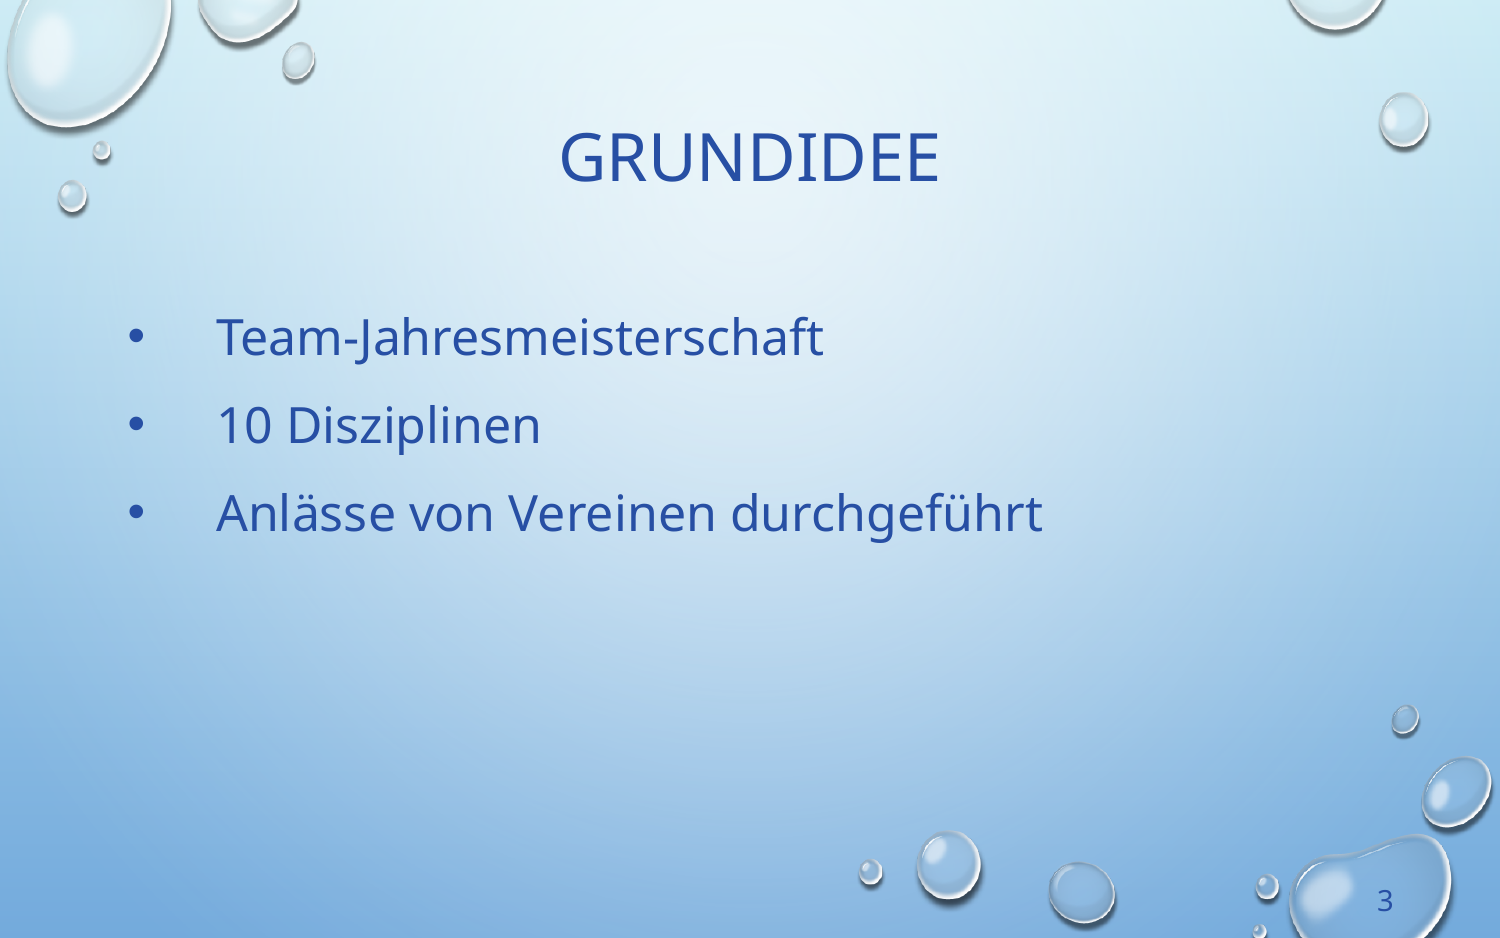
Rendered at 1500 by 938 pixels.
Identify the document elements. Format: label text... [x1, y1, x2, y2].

list Team-Jahresmeisterschaft 10 Disziplinen Anlässe von Vereinen durchgeführt [112, 286, 1388, 830]
slide_number 3 [1325, 867, 1409, 938]
picture [0, 0, 1500, 938]
title Grundidee [112, 70, 1388, 249]
